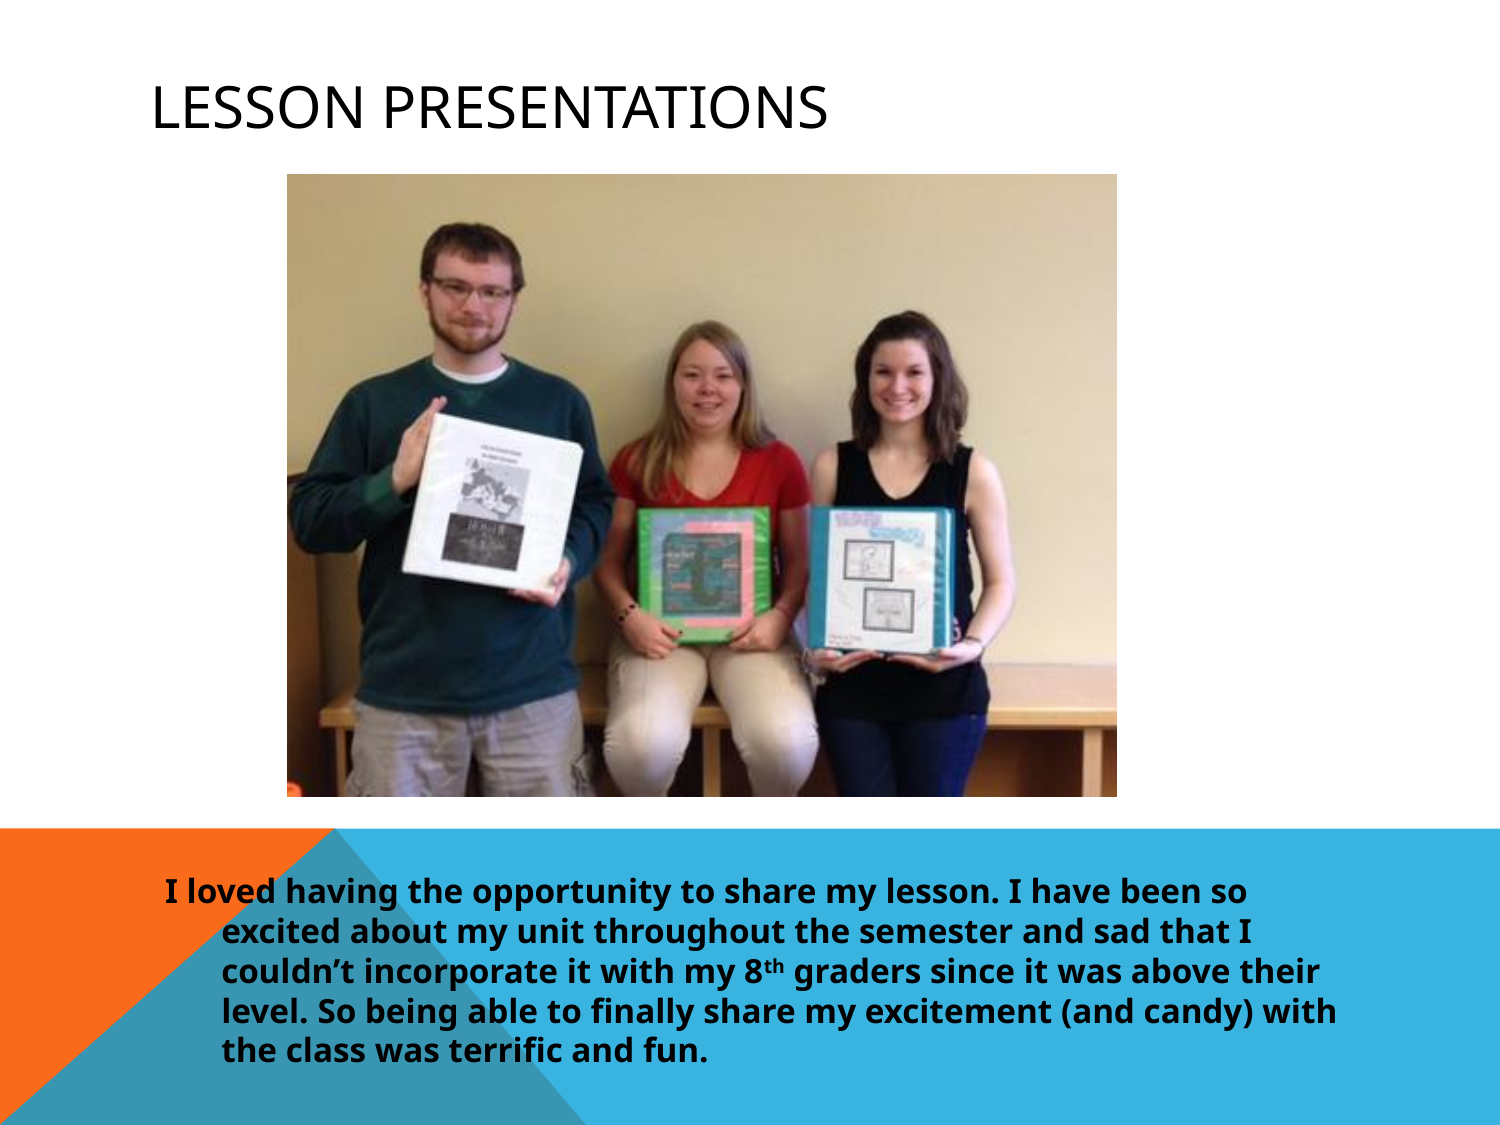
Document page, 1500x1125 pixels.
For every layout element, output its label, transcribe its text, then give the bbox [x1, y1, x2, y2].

title Lesson presentations [135, 60, 1369, 150]
list I loved having the opportunity to share my lesson. I have been so excited about my unit throughout the semester and sad that I couldn’t incorporate it with my 8th graders since it was above their level. So being able to finally share my excitement (and candy) with the class was terrific and fun. [150, 862, 1382, 1095]
picture [287, 174, 1117, 797]
